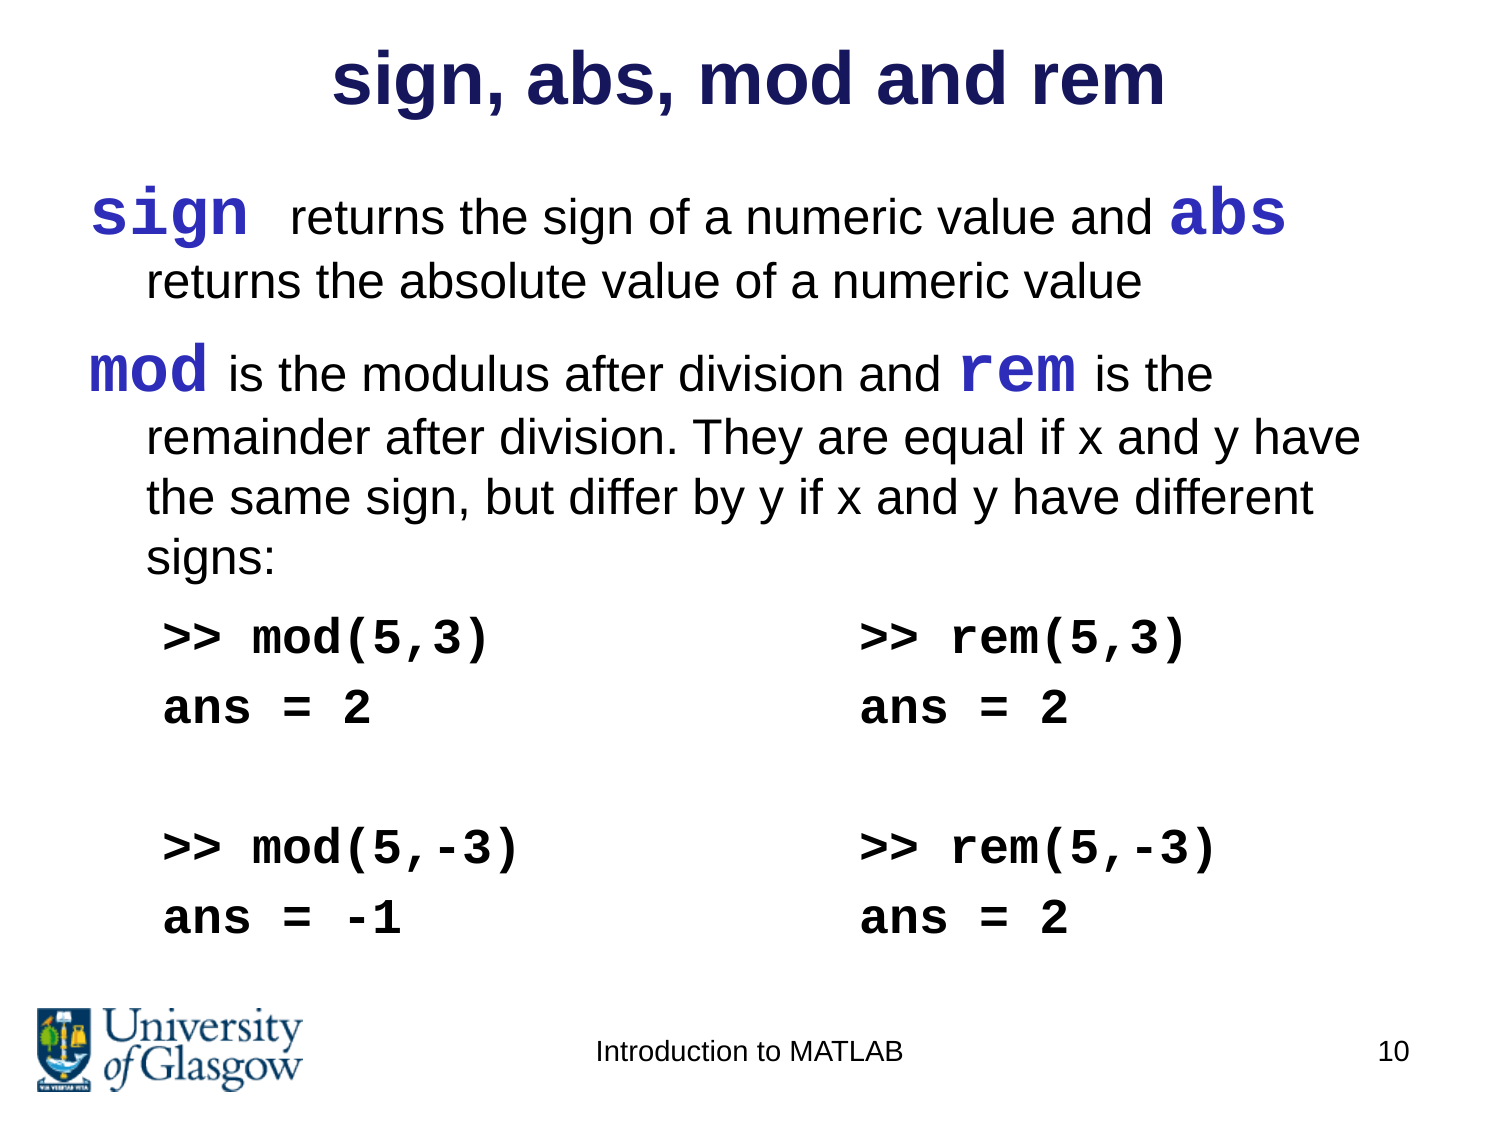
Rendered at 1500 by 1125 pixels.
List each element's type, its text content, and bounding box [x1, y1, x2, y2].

text_box sign, abs, mod and rem [41, 11, 1459, 138]
footer Introduction to MATLAB [512, 1024, 988, 1103]
slide_number 10 [1074, 1024, 1425, 1103]
title Signum and absolute value [0, 3, 1500, 142]
text_box sign returns the sign of a numeric value and abs returns the absolute value of a numeric value mod is the modulus after division and rem is the remainder after division. They are equal if x and y have the same sign, but differ by y if x and y have different signs: [74, 160, 1425, 904]
picture [37, 1008, 303, 1092]
text_box >> rem(5,3) ans = 2 >> rem(5,-3) ans = 2 [844, 595, 1400, 951]
text_box >> mod(5,3) ans = 2 >> mod(5,-3) ans = -1 [147, 595, 703, 951]
